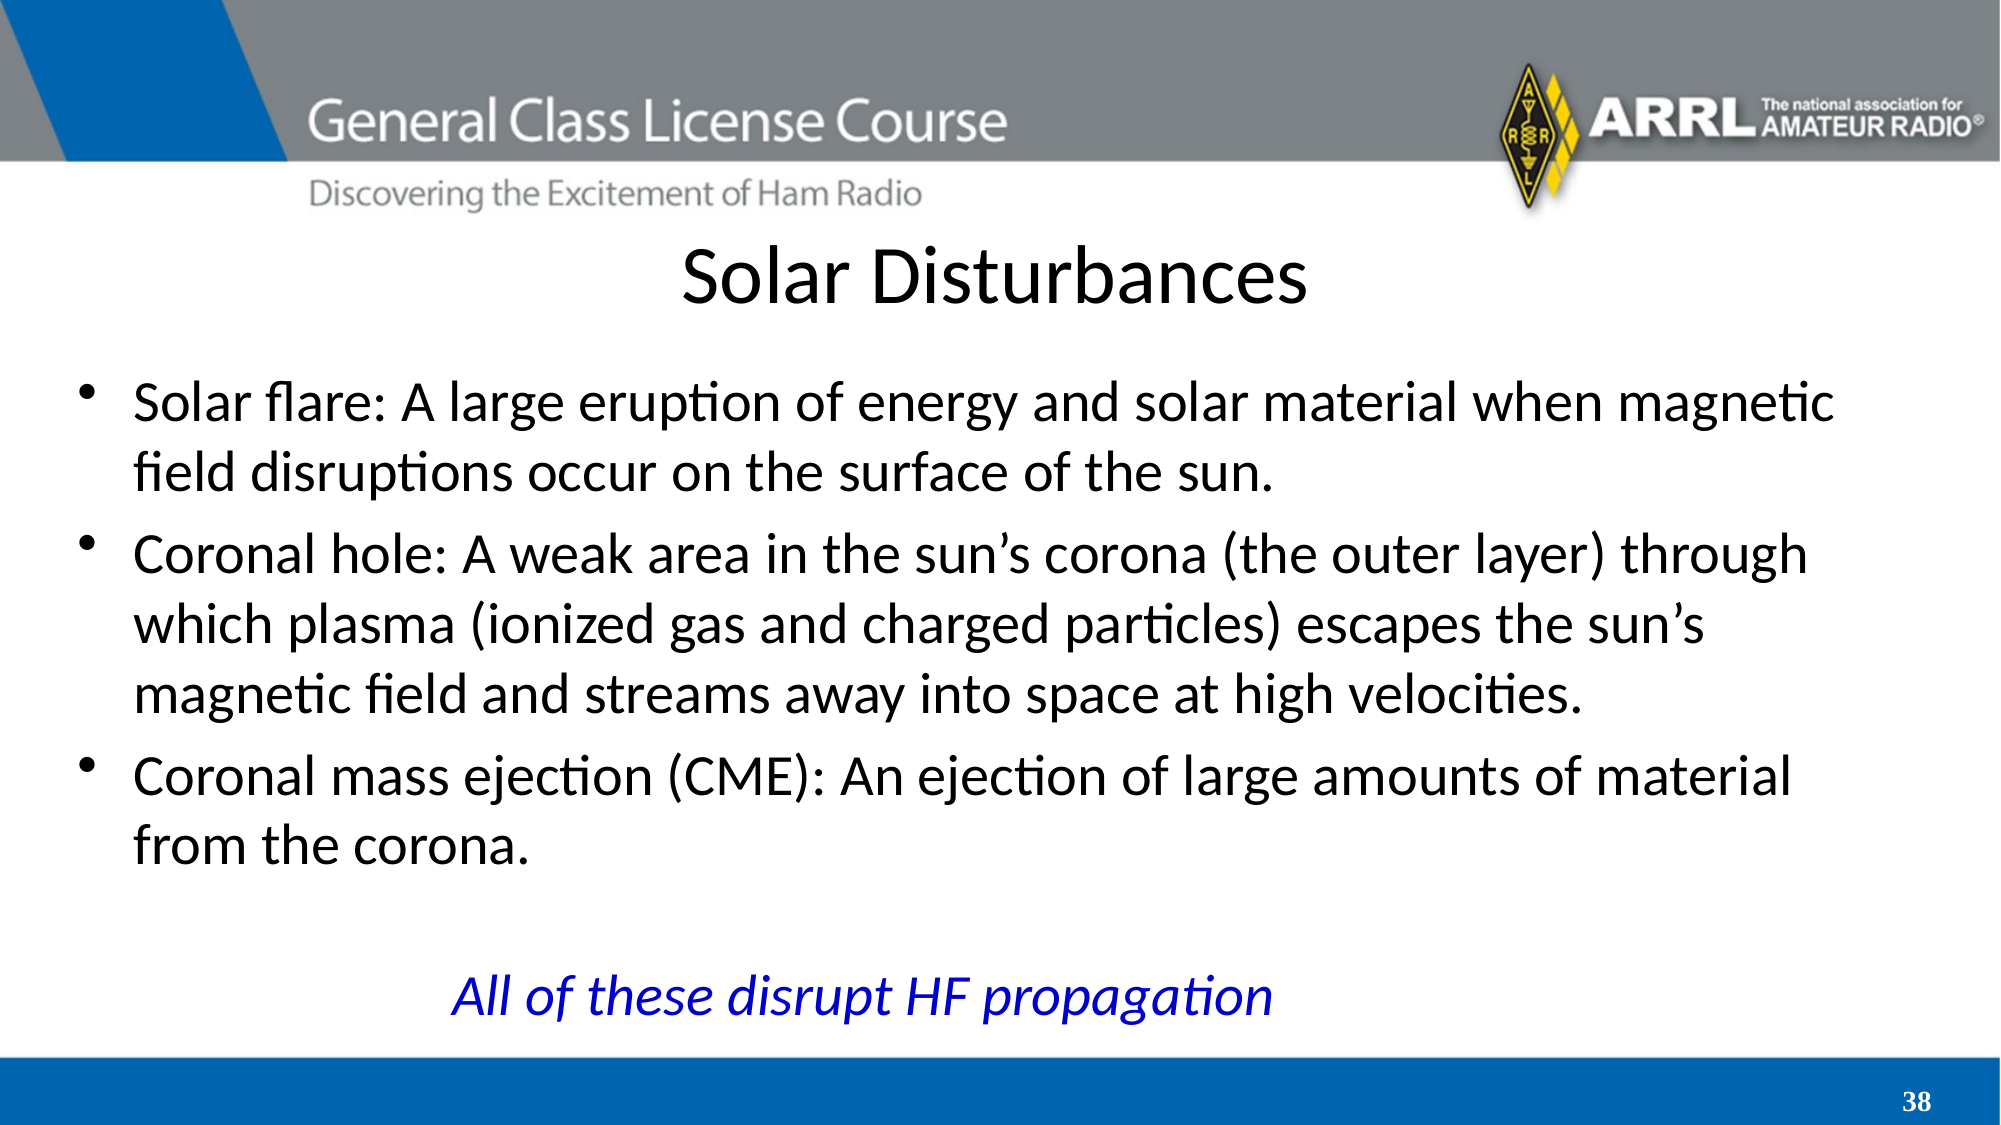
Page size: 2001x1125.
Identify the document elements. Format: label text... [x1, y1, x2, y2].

text_box All of these disrupt HF propagation [437, 950, 1700, 1035]
title Solar Disturbances [96, 212, 1897, 355]
list Solar flare: A large eruption of energy and solar material when magnetic field disruptions occur on the surface of the sun. Coronal hole: A weak area in the sun’s corona (the outer layer) through which plasma (ionized gas and charged particles) escapes the sun’s magnetic field and streams away into space at high velocities. Coronal mass ejection (CME): An ejection of large amounts of material from the corona. [62, 355, 1900, 888]
picture [0, 0, 2001, 1125]
